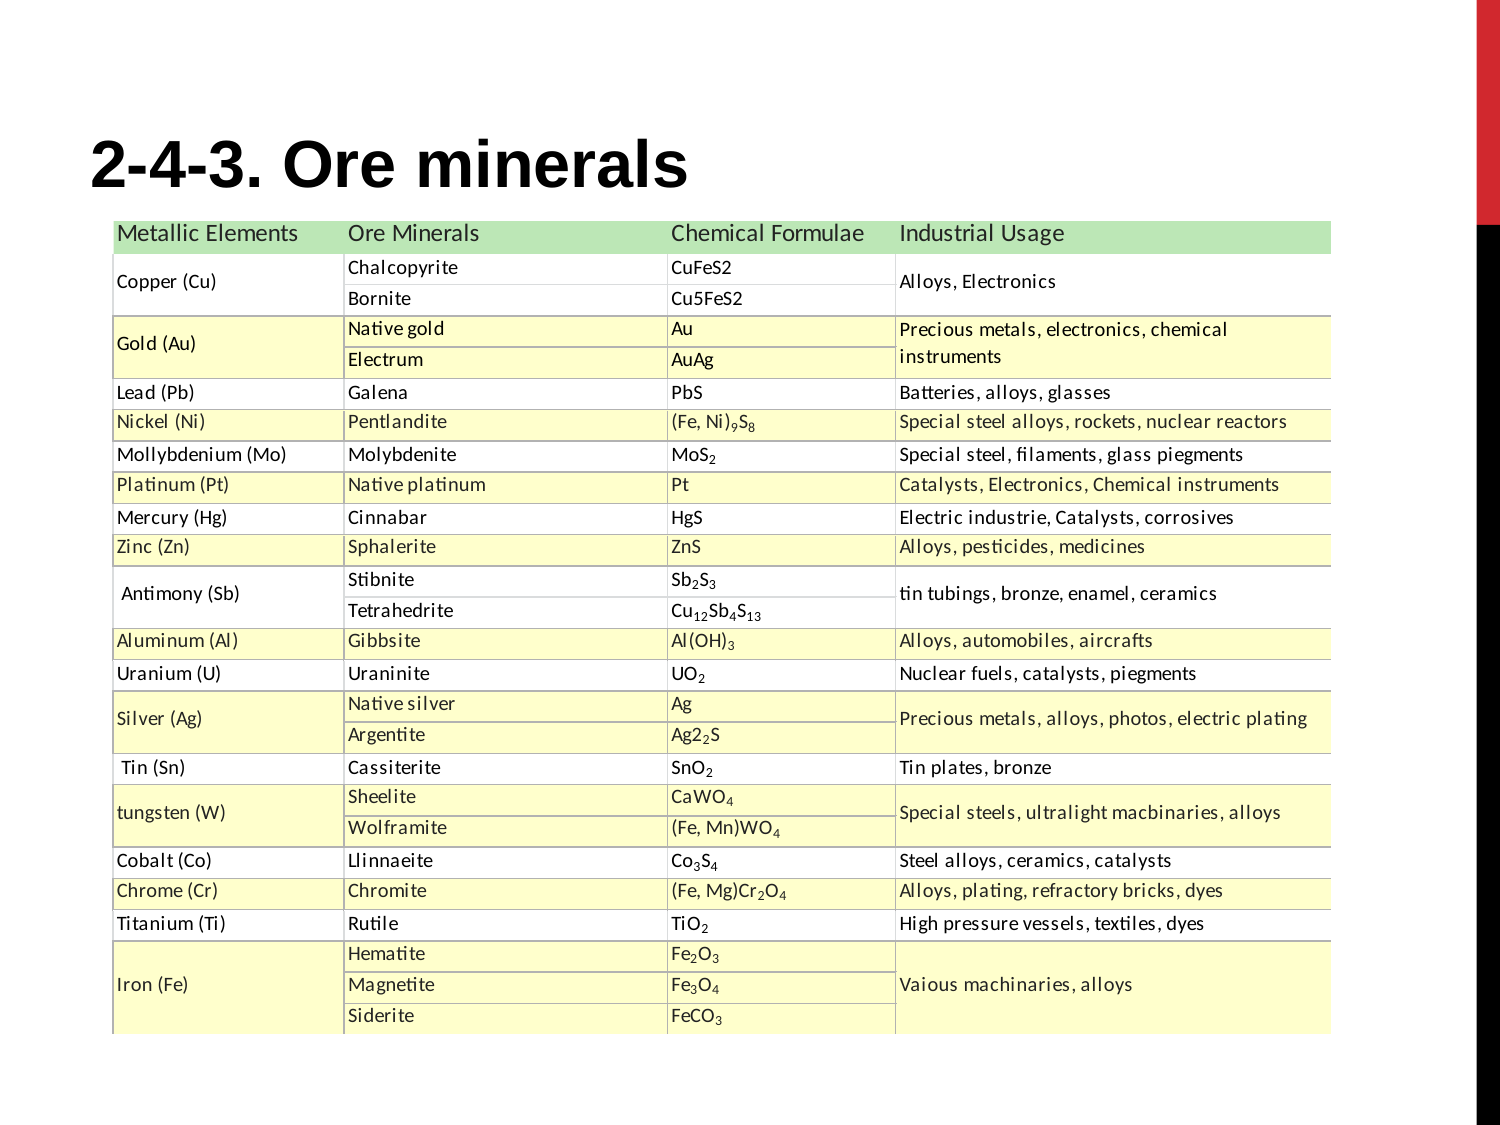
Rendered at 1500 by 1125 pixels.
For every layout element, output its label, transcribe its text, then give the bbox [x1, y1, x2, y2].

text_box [111, 219, 1333, 1037]
list 2-4-3. Ore minerals [75, 113, 1325, 1005]
